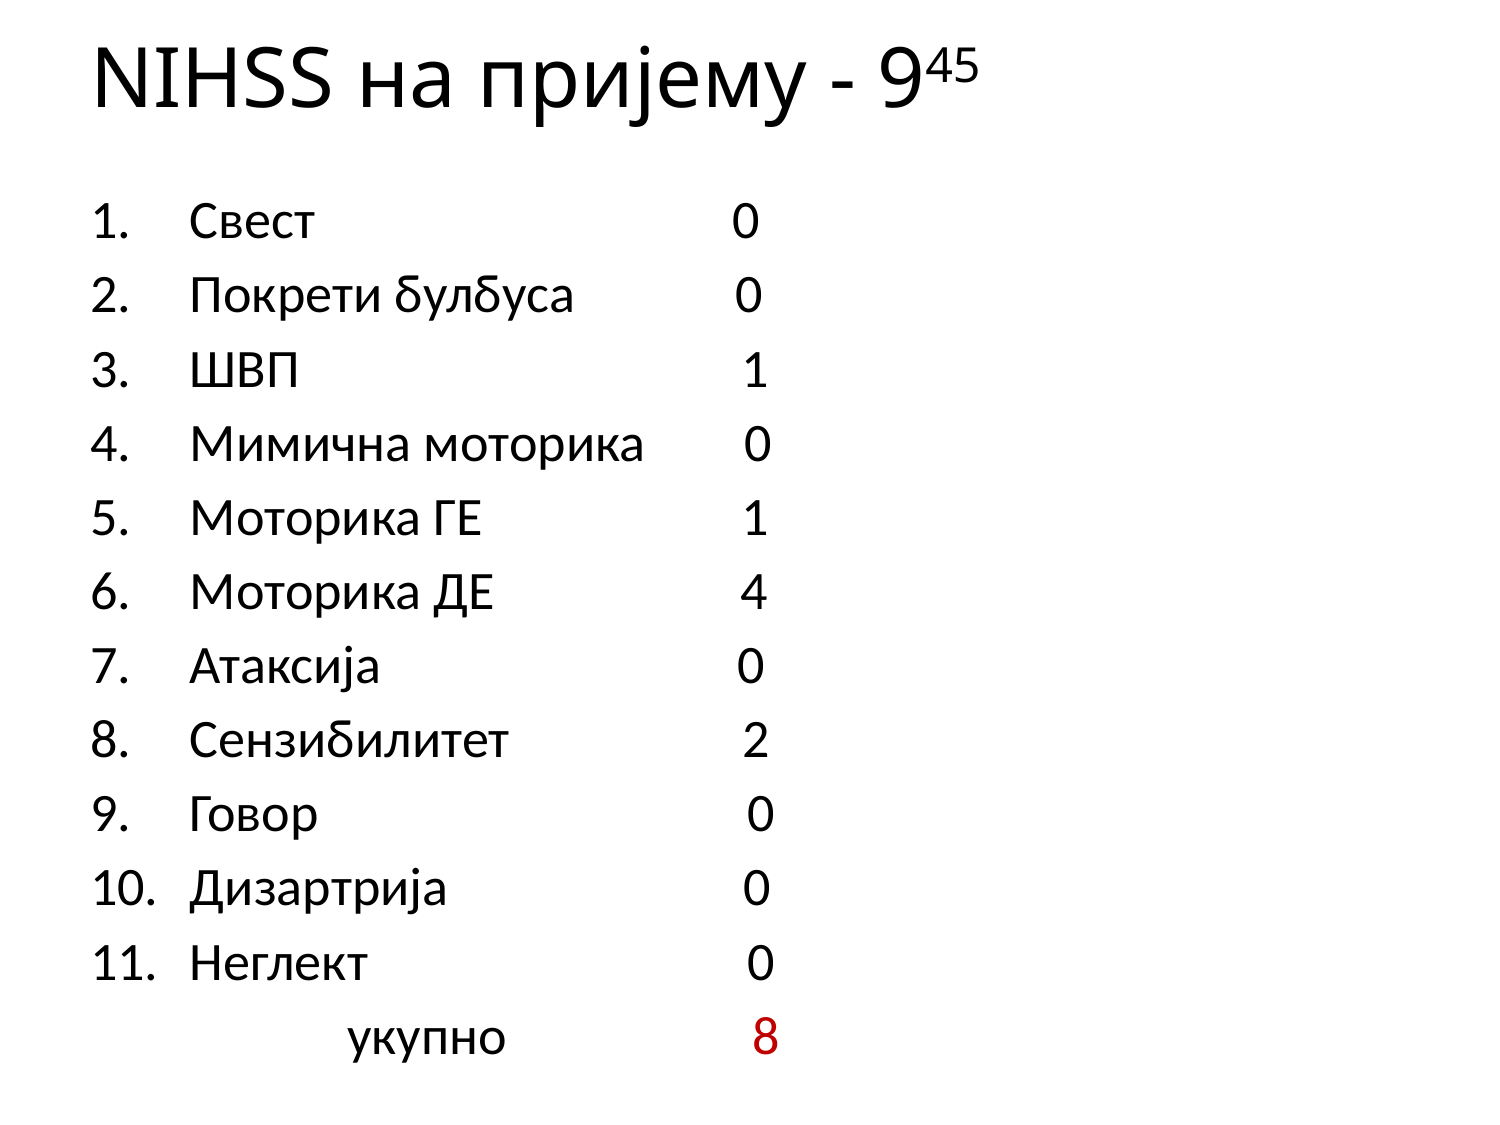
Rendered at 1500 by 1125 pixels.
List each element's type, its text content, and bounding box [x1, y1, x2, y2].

title NIHSS на пријему - 945 [75, 0, 1425, 161]
list Свест 0 Покрети булбуса 0 ШВП 1 Мимична моторика 0 Моторика ГЕ 1 Моторика ДЕ 4 Атаксија 0 Сензибилитет 2 Говор 0 Дизартрија 0 Неглект 0 укупно 8 [75, 184, 1425, 1083]
